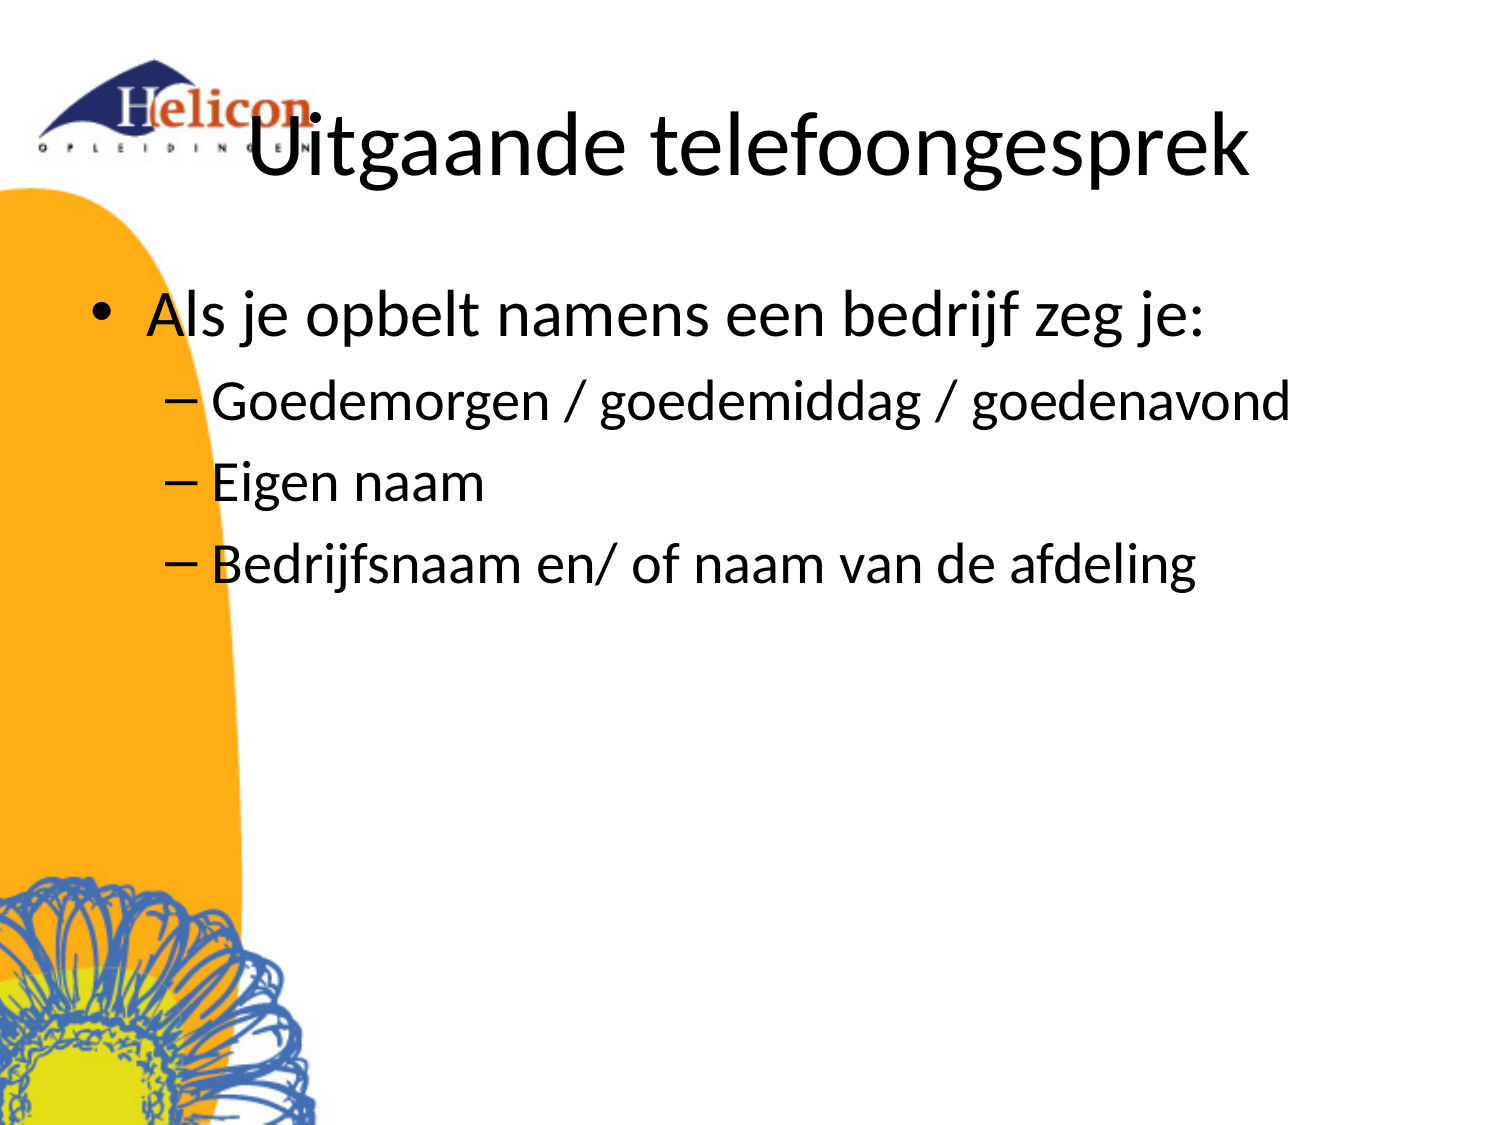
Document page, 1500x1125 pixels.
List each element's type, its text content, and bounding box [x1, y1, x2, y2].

list Als je opbelt namens een bedrijf zeg je: Goedemorgen / goedemiddag / goedenavond Eigen naam Bedrijfsnaam en/ of naam van de afdeling [75, 262, 1425, 1005]
title Uitgaande telefoongesprek [75, 45, 1425, 233]
picture [0, 0, 1500, 1125]
